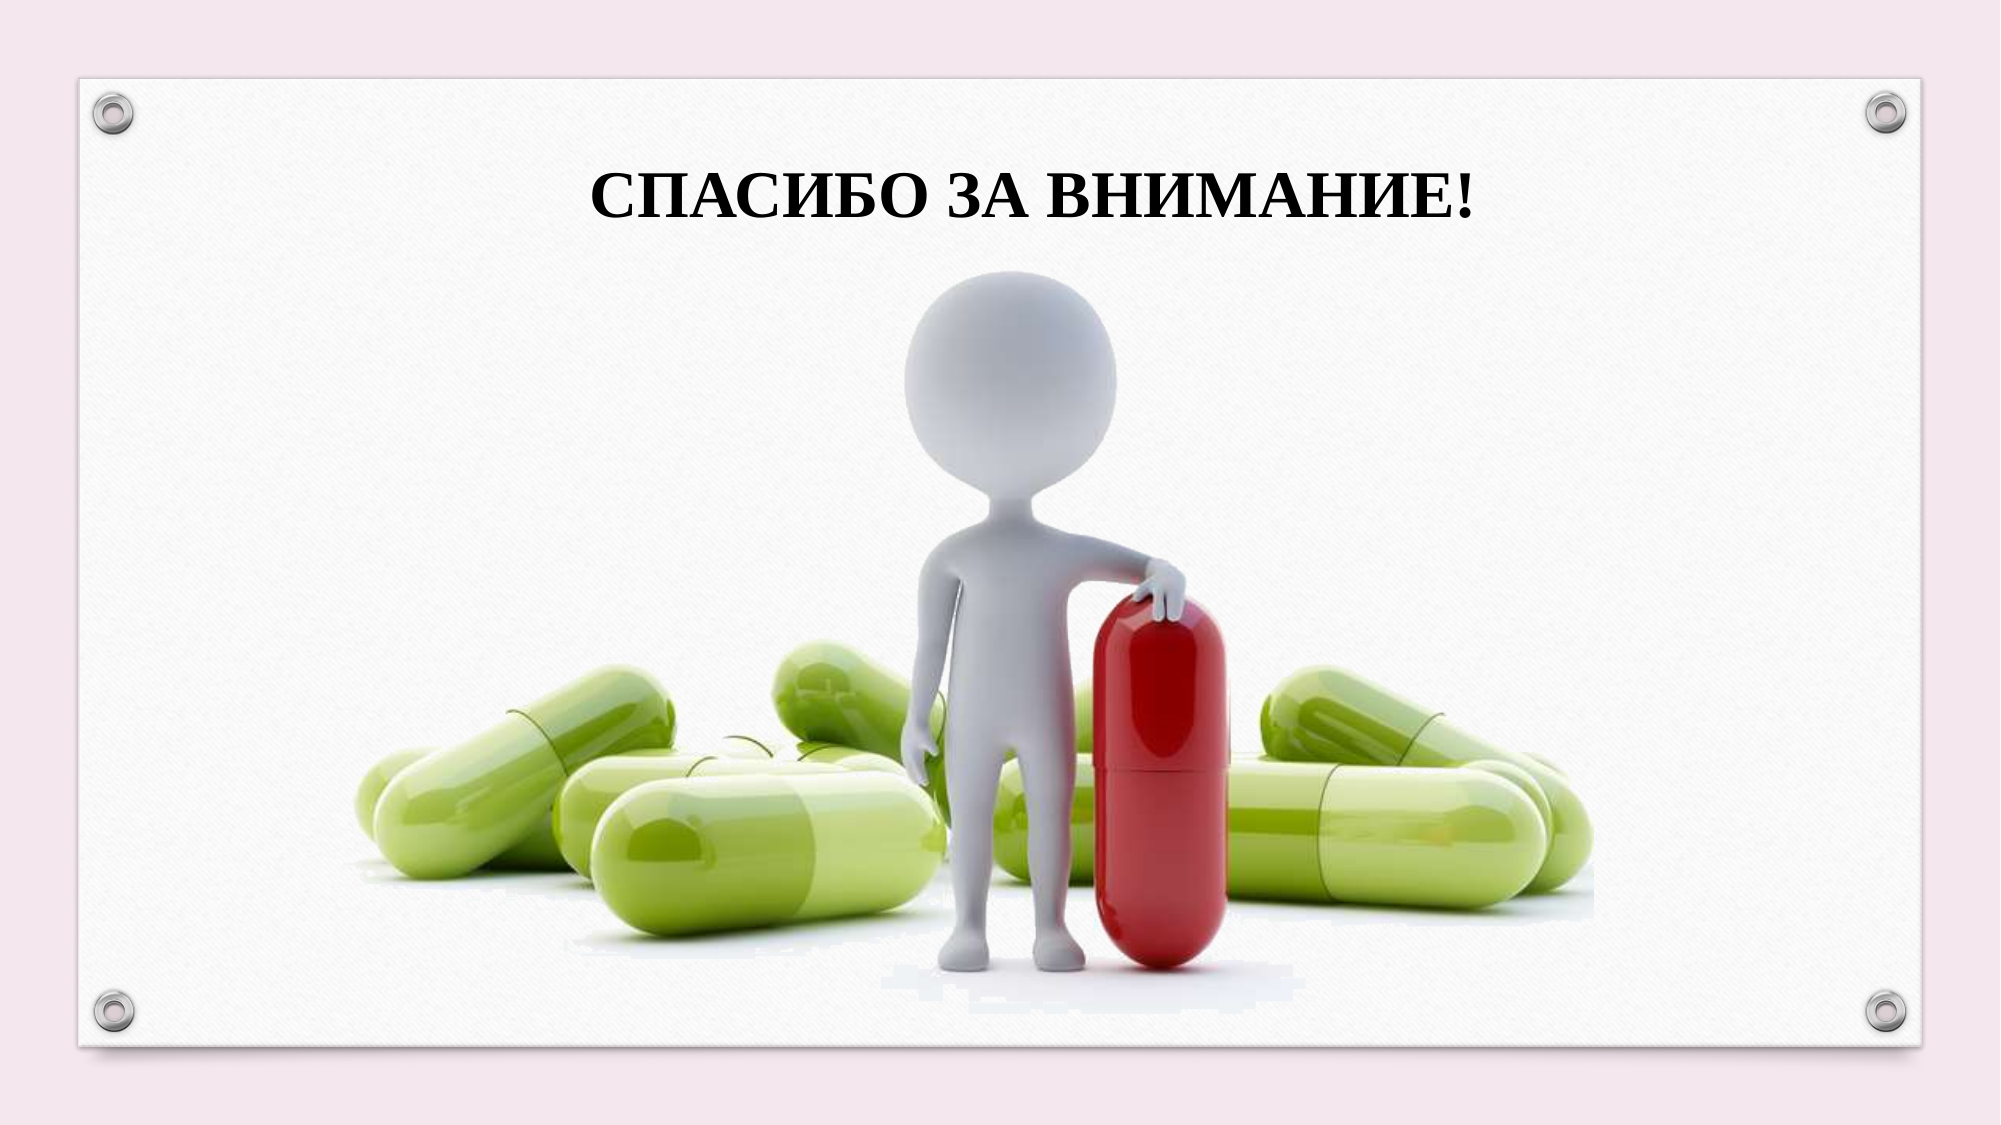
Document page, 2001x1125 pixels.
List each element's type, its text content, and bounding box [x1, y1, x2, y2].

picture [0, 0, 2000, 1125]
text_box СПАСИБО ЗА ВНИМАНИЕ! [574, 143, 1493, 176]
